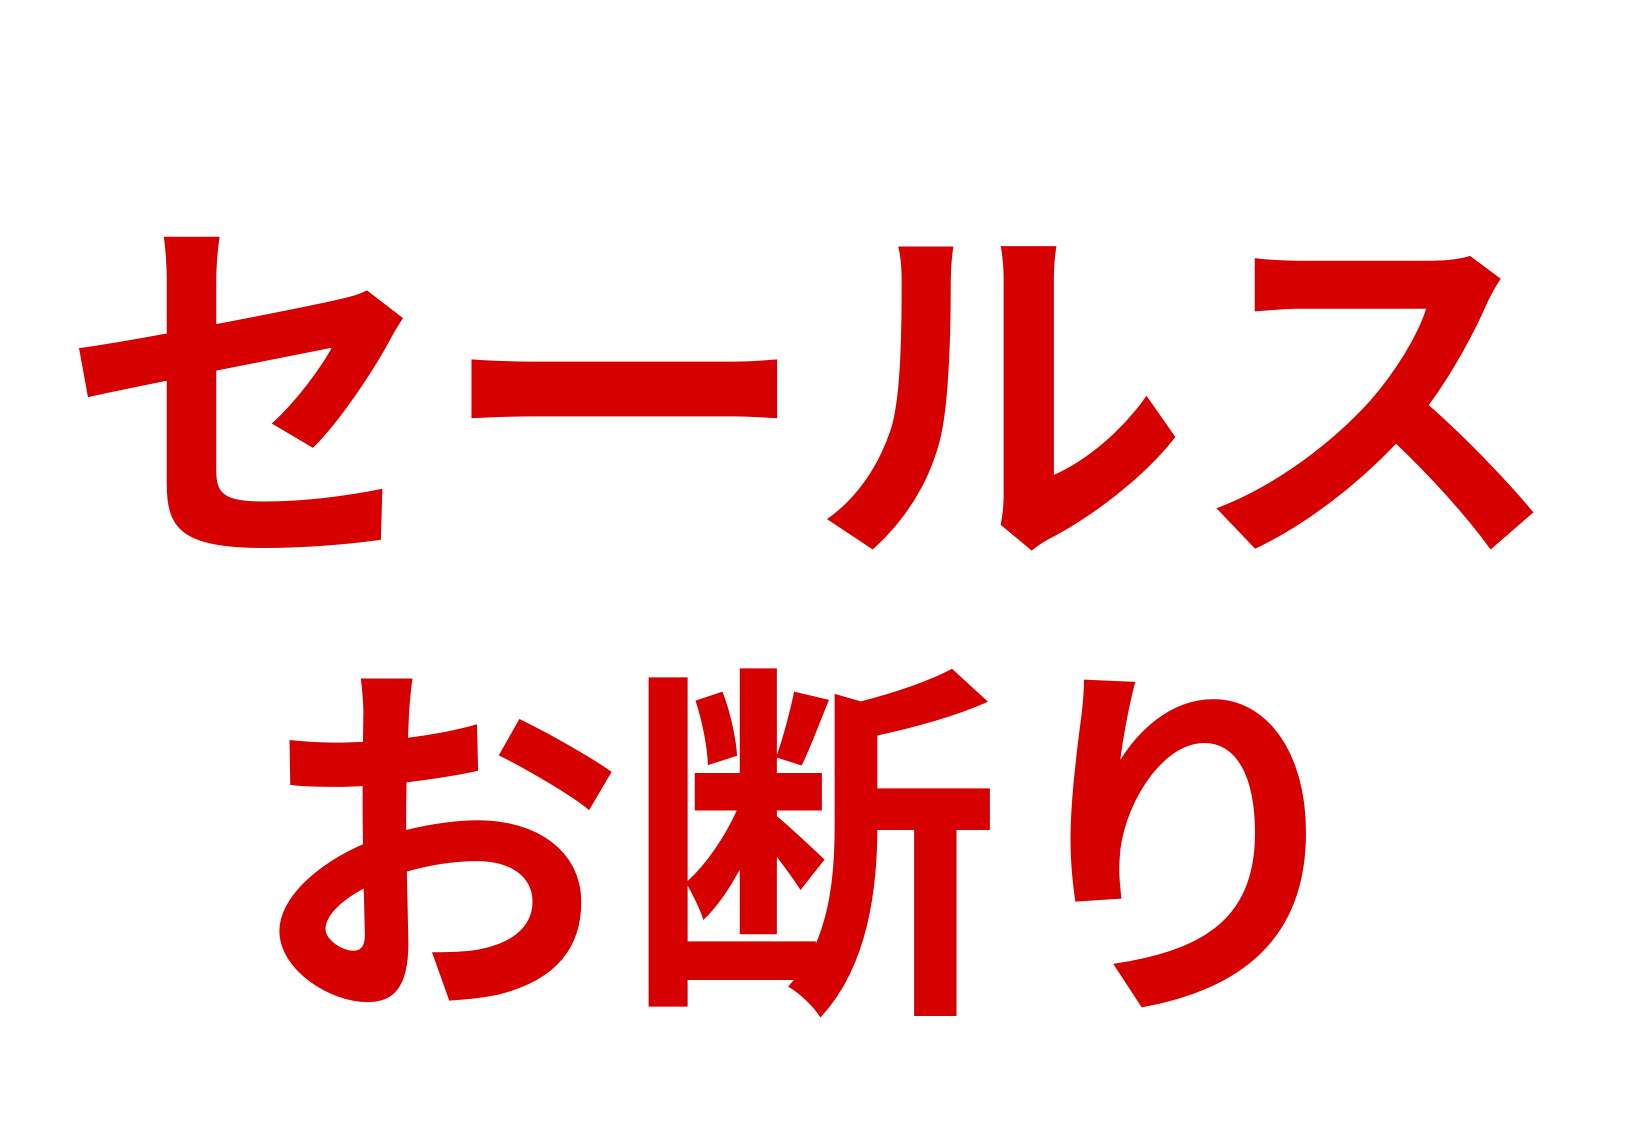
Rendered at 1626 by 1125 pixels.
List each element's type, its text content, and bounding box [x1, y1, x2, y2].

text_box セールス お断り [0, 150, 1625, 1066]
